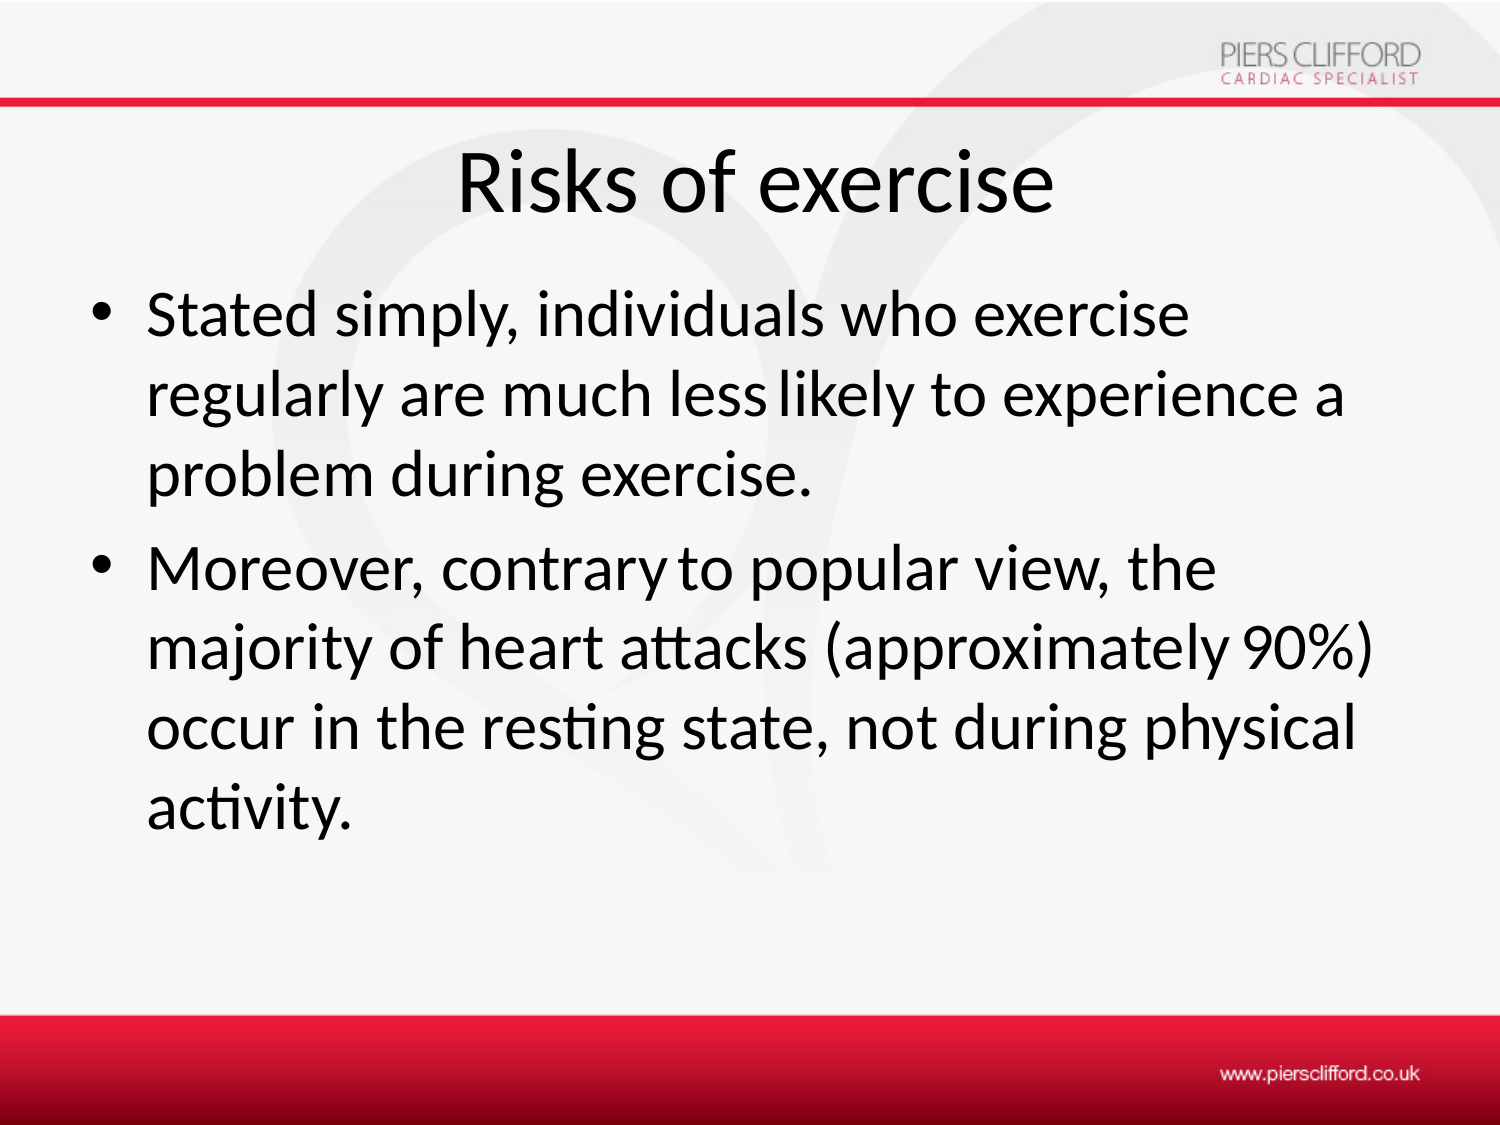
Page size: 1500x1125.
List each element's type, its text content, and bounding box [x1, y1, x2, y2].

picture [0, 2, 1500, 1125]
title Risks of exercise [81, 81, 1433, 270]
list Stated simply, individuals who exercise regularly are much less likely to experience a problem during exercise. Moreover, contrary to popular view, the majority of heart attacks (approximately 90%) occur in the resting state, not during physical activity. [74, 262, 1426, 1006]
